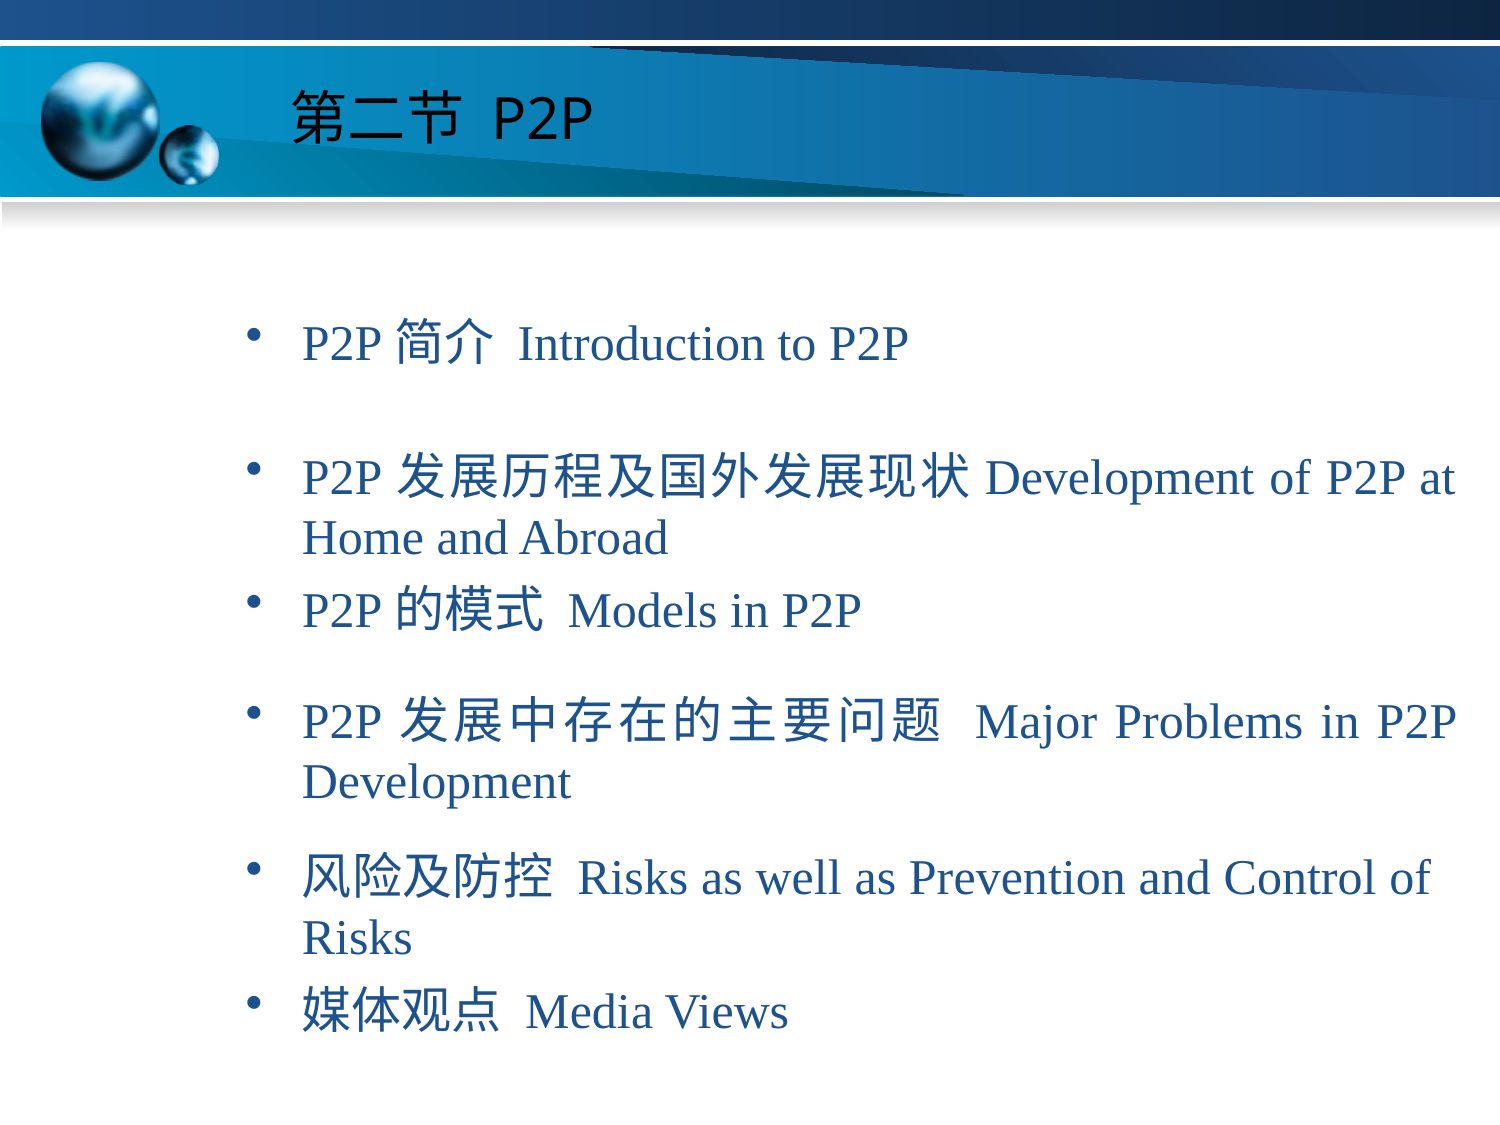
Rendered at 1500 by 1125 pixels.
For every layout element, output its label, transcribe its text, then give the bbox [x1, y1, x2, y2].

text_box P2P的模式 Models in P2P [230, 570, 1270, 646]
text_box 风险及防控 Risks as well as Prevention and Control of Risks [230, 837, 1447, 973]
text_box P2P发展历程及国外发展现状Development of P2P at Home and Abroad [230, 436, 1471, 572]
text_box 媒体观点 Media Views [230, 970, 1270, 1046]
title 第二节 P2P [274, 44, 1363, 188]
text_box P2P简介 Introduction to P2P [230, 303, 1270, 378]
picture [160, 126, 218, 184]
text_box P2P发展中存在的主要问题 Major Problems in P2P Development [230, 681, 1471, 817]
picture [42, 63, 159, 180]
